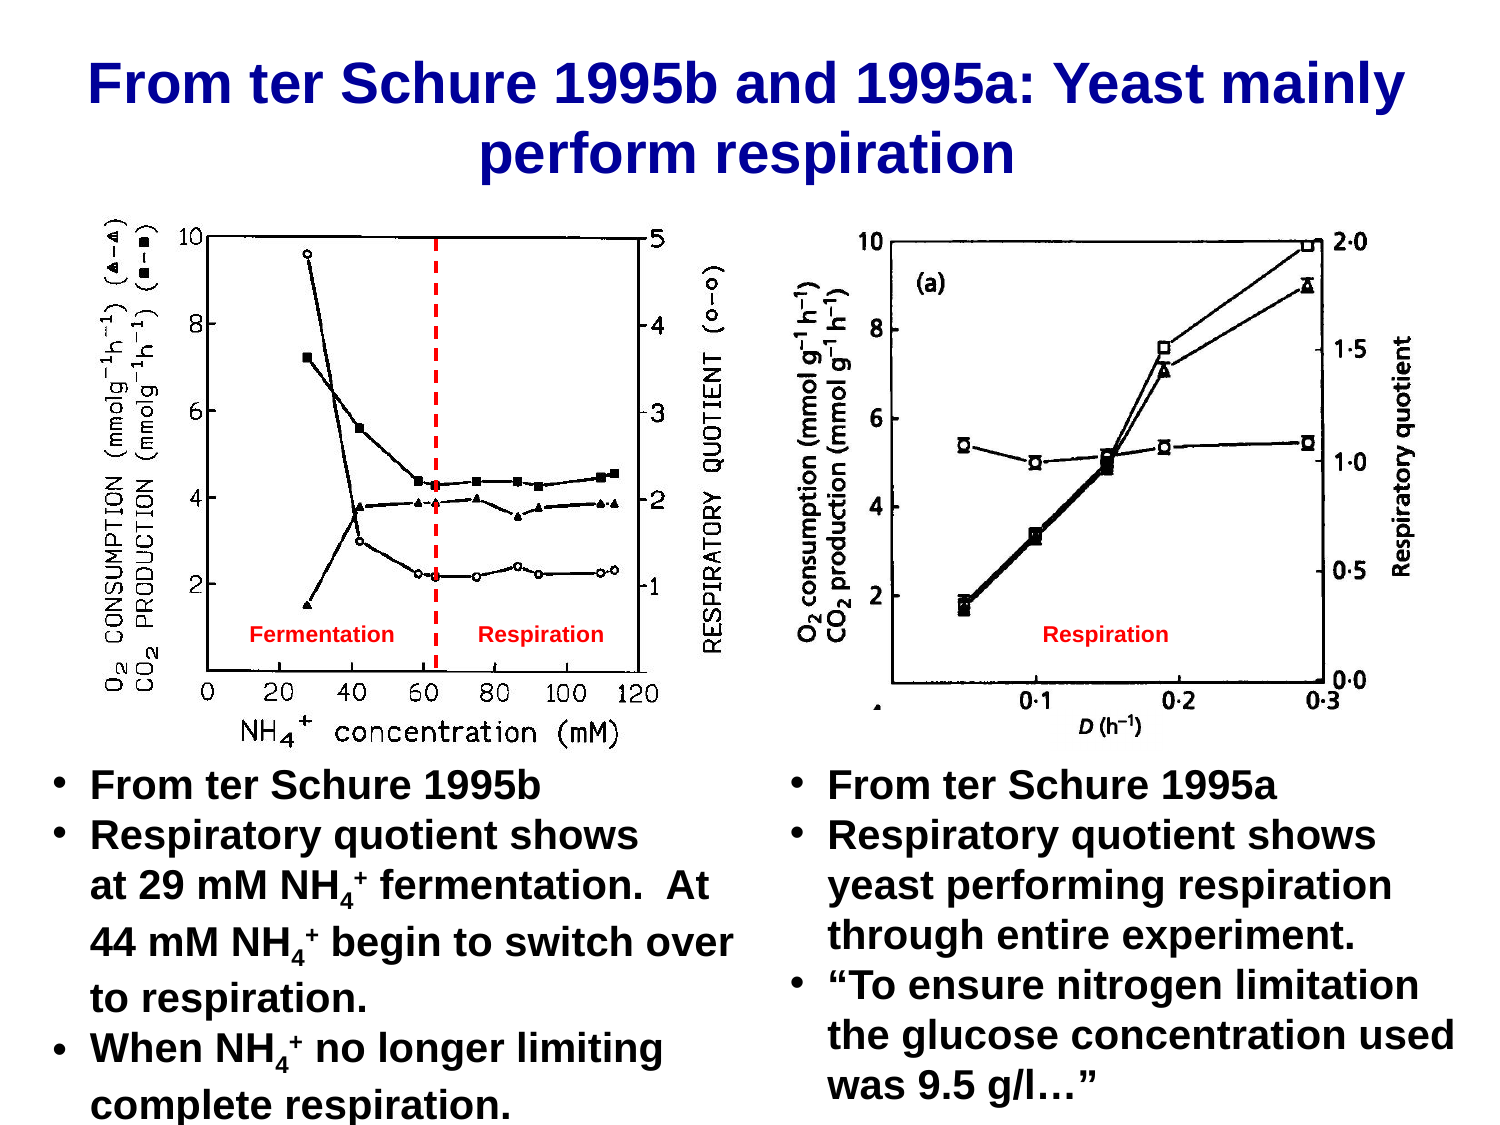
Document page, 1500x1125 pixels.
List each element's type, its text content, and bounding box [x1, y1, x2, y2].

text_box From ter Schure 1995a Respiratory quotient shows yeast performing respiration through entire experiment. “To ensure nitrogen limitation the glucose concentration used was 9.5 g/l…” [774, 750, 1488, 1115]
picture [87, 193, 735, 773]
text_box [776, 224, 1426, 752]
text_box From ter Schure 1995b Respiratory quotient shows at 29 mM NH4+ fermentation. At 44 mM NH4+ begin to switch over to respiration. When NH4+ no longer limiting complete respiration. [37, 750, 750, 1125]
text_box From ter Schure 1995b and 1995a: Yeast mainly perform respiration [32, 37, 1463, 193]
